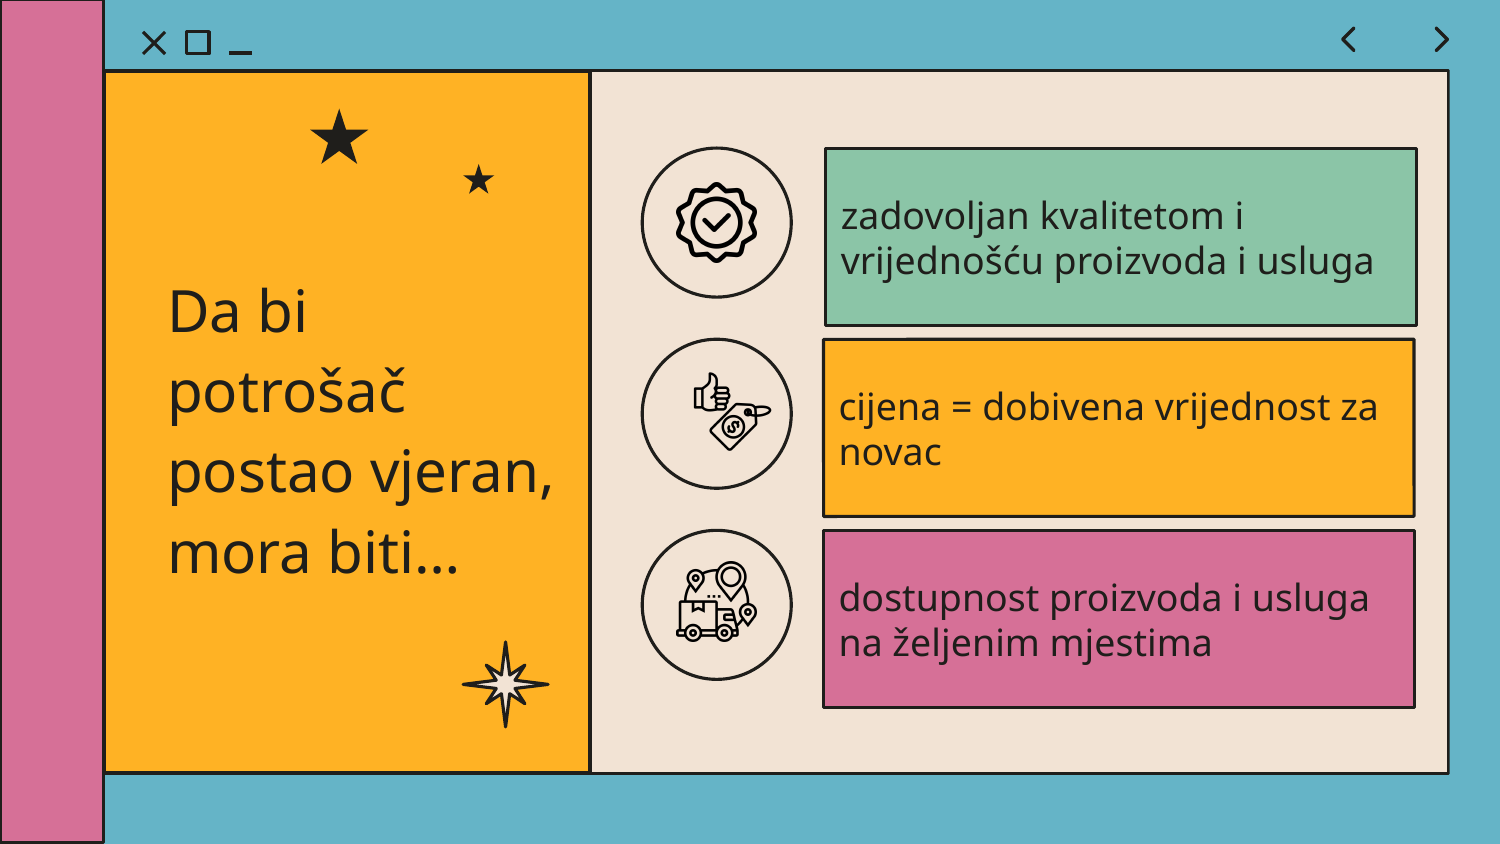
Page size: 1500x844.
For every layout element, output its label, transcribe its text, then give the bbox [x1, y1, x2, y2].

text_box [463, 641, 549, 727]
text_box [642, 148, 792, 298]
title zadovoljan kvalitetom i vrijednošću proizvoda i usluga [824, 147, 1418, 327]
text_box [642, 530, 792, 680]
title cijena = dobivena vrijednost za novac [821, 337, 1416, 519]
picture [692, 370, 774, 452]
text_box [309, 108, 495, 194]
text_box [1435, 27, 1449, 52]
text_box [642, 339, 792, 489]
title dostupnost proizvoda i usluga na željenim mjestima [822, 529, 1416, 709]
title Da bi potrošač postao vjeran, mora biti… [152, 262, 575, 586]
text_box [1342, 27, 1355, 52]
picture [676, 182, 757, 263]
picture [676, 560, 757, 642]
